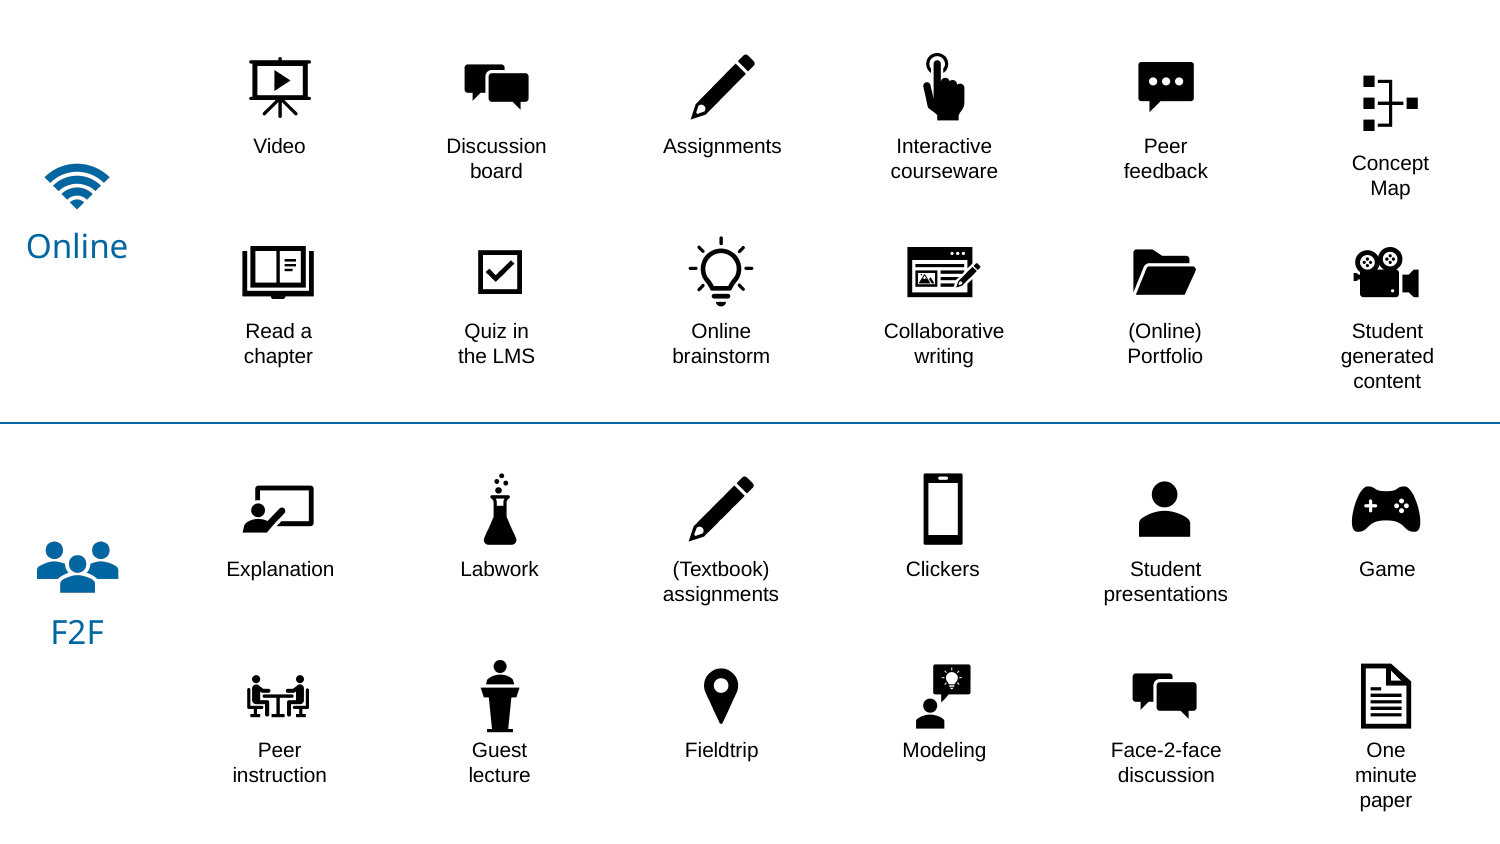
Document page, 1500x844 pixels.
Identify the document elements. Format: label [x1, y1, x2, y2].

text_box [1104, 233, 1226, 377]
text_box [649, 233, 794, 377]
text_box [874, 657, 1015, 771]
text_box [1105, 48, 1226, 191]
text_box [1324, 657, 1448, 821]
text_box [453, 657, 547, 796]
text_box [1095, 657, 1238, 796]
picture [29, 139, 125, 234]
text_box [865, 48, 1024, 191]
text_box [861, 470, 1025, 589]
text_box [1083, 470, 1248, 614]
text_box [640, 470, 802, 614]
text_box [222, 48, 337, 166]
text_box [429, 48, 564, 191]
text_box [434, 233, 559, 377]
text_box [1314, 470, 1461, 589]
text_box [1324, 65, 1457, 208]
picture [31, 520, 124, 614]
text_box [647, 48, 798, 166]
text_box [209, 657, 351, 796]
text_box [862, 233, 1026, 377]
text_box [651, 657, 792, 771]
text_box [205, 470, 356, 589]
text_box [227, 233, 331, 377]
text_box [421, 470, 579, 589]
text_box [1311, 233, 1464, 402]
